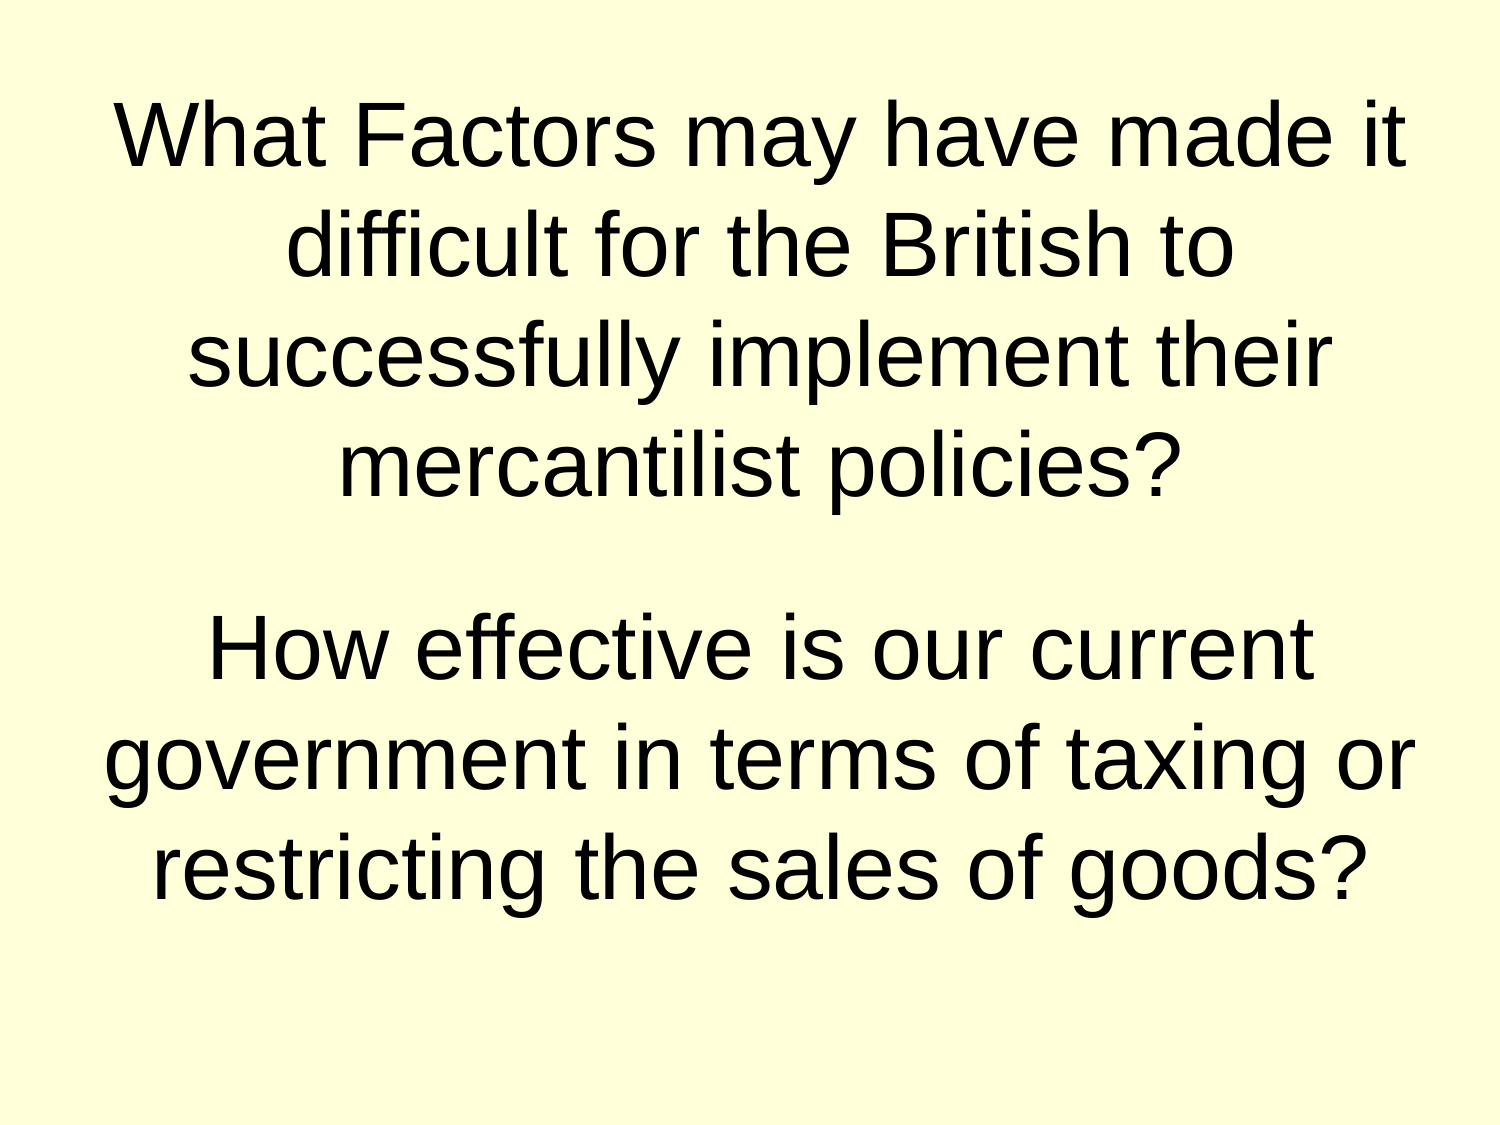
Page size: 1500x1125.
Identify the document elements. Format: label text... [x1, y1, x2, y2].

text_box How effective is our current government in terms of taxing or restricting the sales of goods? [86, 658, 1437, 847]
title What Factors may have made it difficult for the British to successfully implement their mercantilist policies? [86, 200, 1437, 389]
